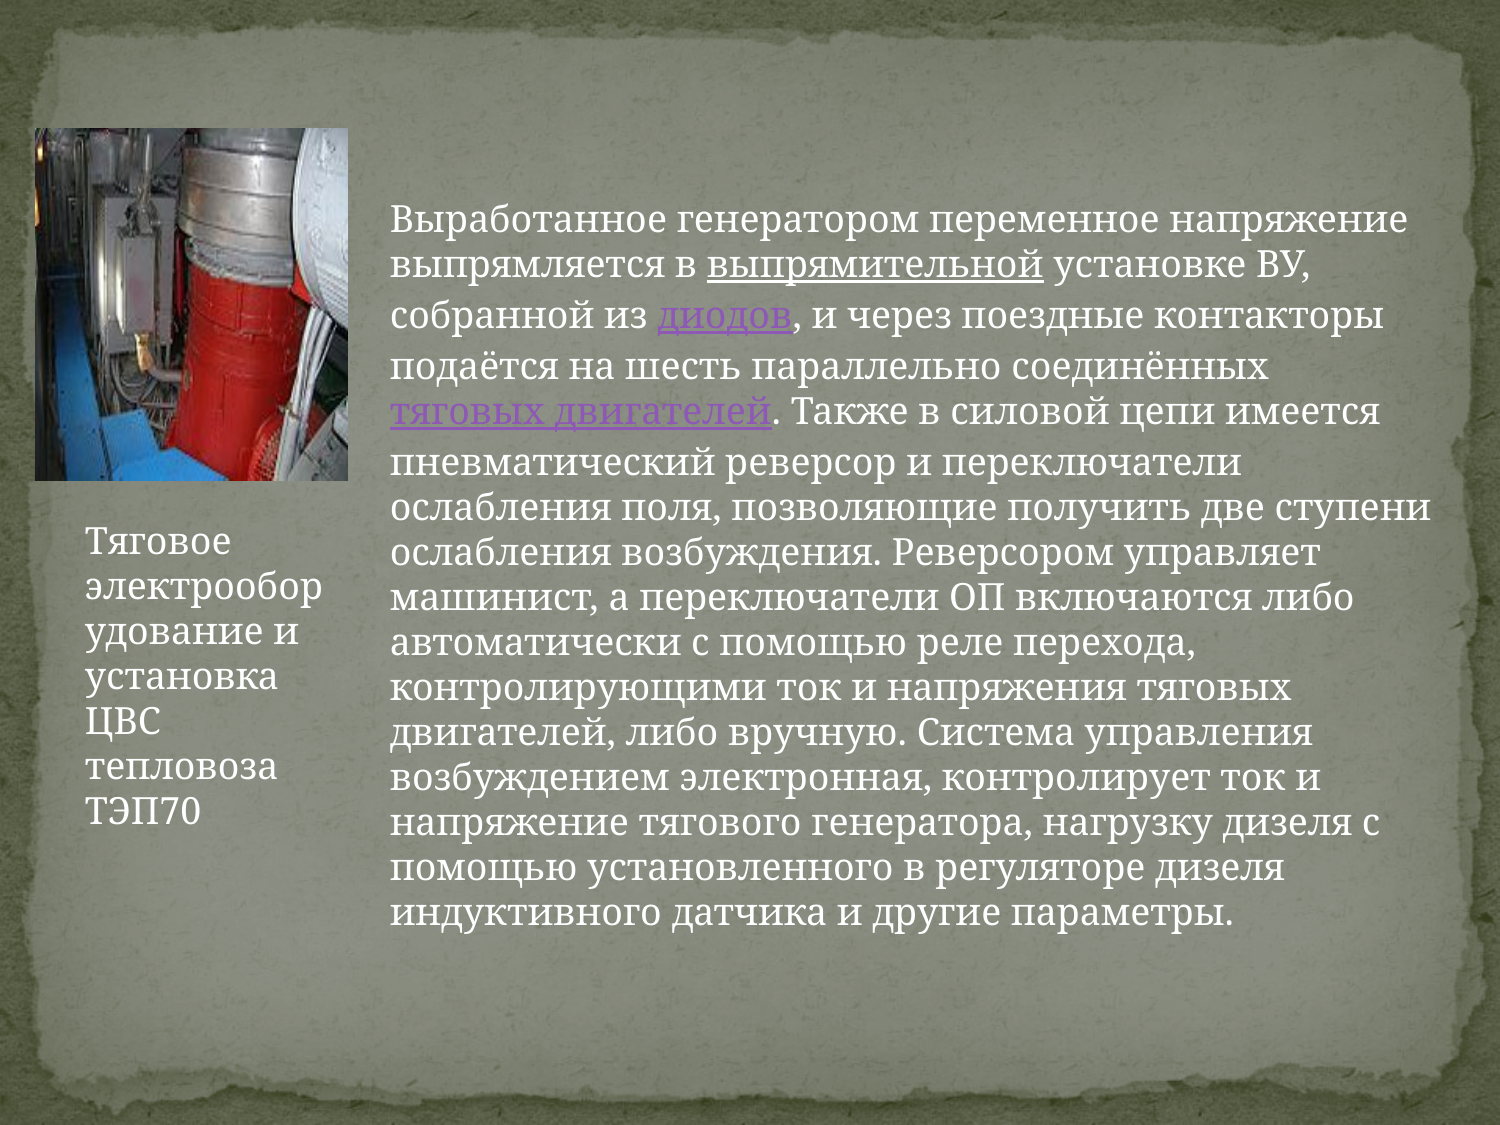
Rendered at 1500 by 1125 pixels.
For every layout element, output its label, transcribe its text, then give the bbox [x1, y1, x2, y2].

text_box Выработанное генератором переменное напряжение выпрямляется в выпрямительной установке ВУ, собранной из диодов, и через поездные контакторы подаётся на шесть параллельно соединённых тяговых двигателей. Также в силовой цепи имеется пневматический реверсор и переключатели ослабления поля, позволяющие получить две ступени ослабления возбуждения. Реверсором управляет машинист, а переключатели ОП включаются либо автоматически с помощью реле перехода, контролирующими ток и напряжения тяговых двигателей, либо вручную. Система управления возбуждением электронная, контролирует ток и напряжение тягового генератора, нагрузку дизеля с помощью установленного в регуляторе дизеля индуктивного датчика и другие параметры. [374, 187, 1453, 941]
picture [35, 128, 348, 481]
text_box Тяговое электрооборудование и установка ЦВС тепловоза ТЭП70 [70, 509, 352, 840]
list [75, 70, 1425, 1000]
